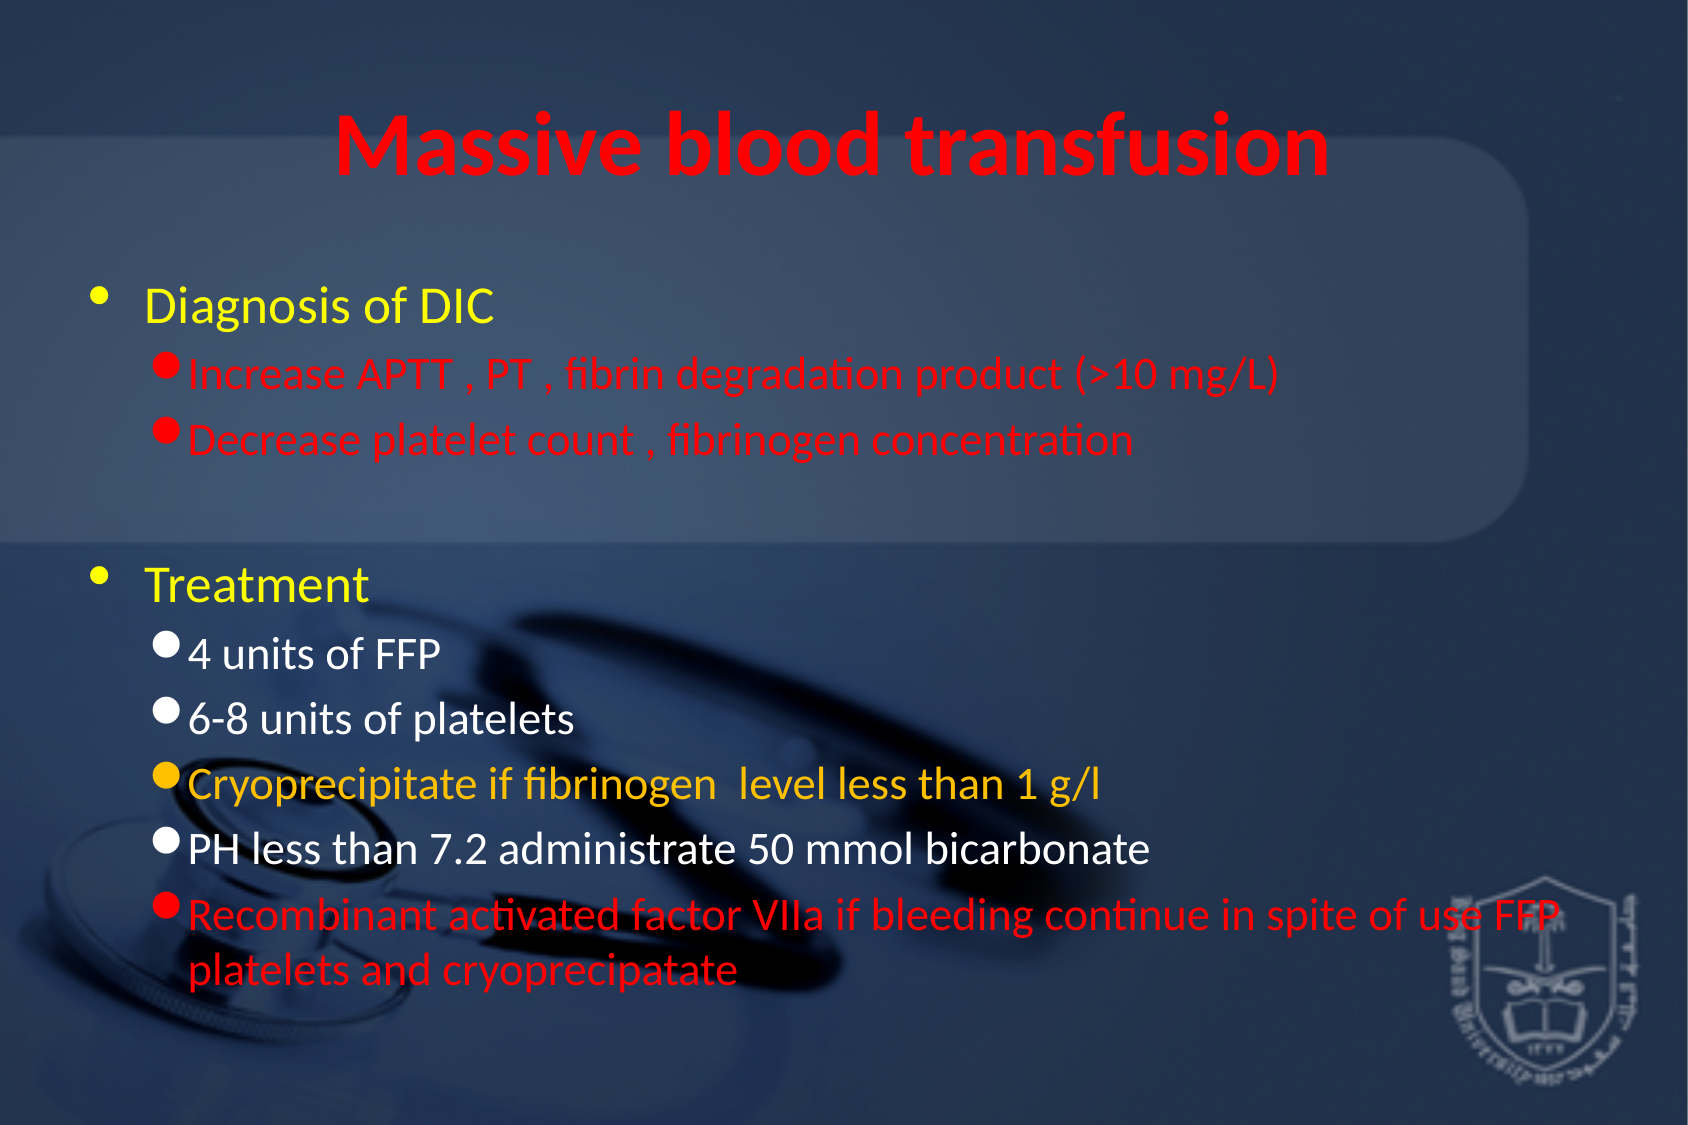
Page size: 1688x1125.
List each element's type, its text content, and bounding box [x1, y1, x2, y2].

title Massive blood transfusion [84, 45, 1604, 233]
picture [0, 0, 1688, 1125]
list Diagnosis of DIC Increase APTT , PT , fibrin degradation product (>10 mg/L) Decrease platelet count , fibrinogen concentration Treatment 4 units of FFP 6-8 units of platelets Cryoprecipitate if fibrinogen level less than 1 g/l PH less than 7.2 administrate 50 mmol bicarbonate Recombinant activated factor VIIa if bleeding continue in spite of use FFP platelets and cryoprecipatate [70, 262, 1590, 1005]
